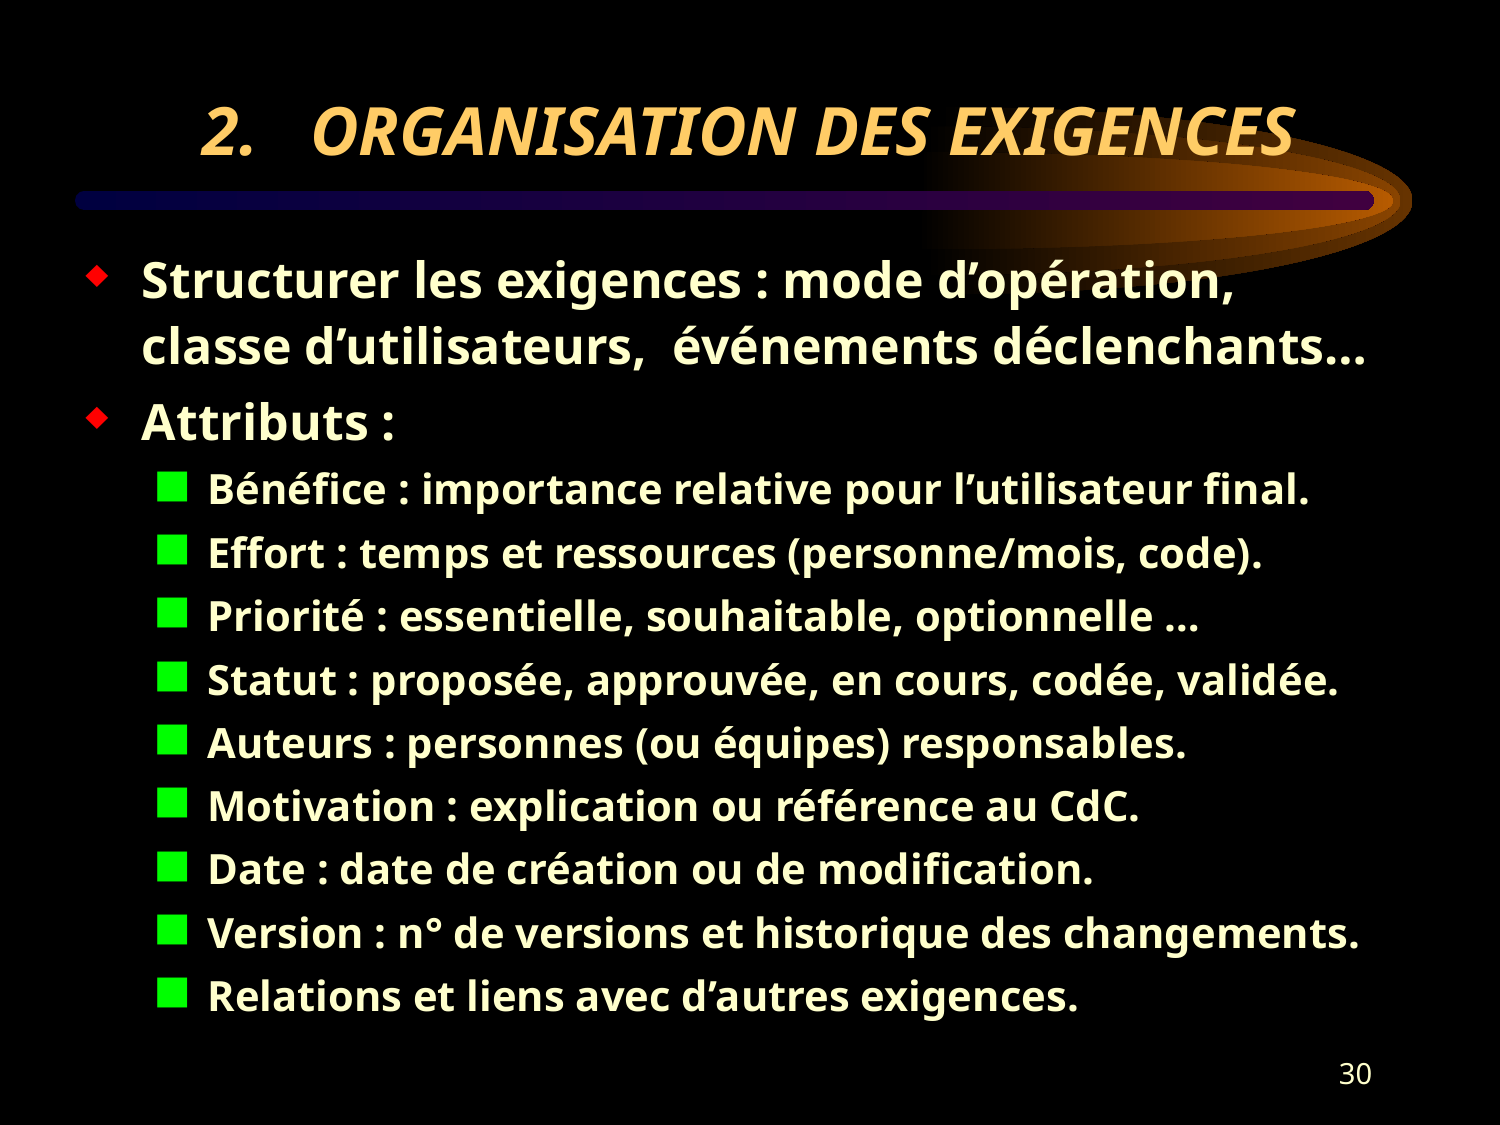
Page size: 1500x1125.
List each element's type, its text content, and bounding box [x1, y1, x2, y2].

title 2. ORGANISATION DES EXIGENCES [112, 56, 1388, 234]
list Structurer les exigences : mode d’opération, classe d’utilisateurs, événements déclenchants… Attributs : Bénéfice : importance relative pour l’utilisateur final. Effort : temps et ressources (personne/mois, code). Priorité : essentielle, souhaitable, optionnelle … Statut : proposée, approuvée, en cours, codée, validée. Auteurs : personnes (ou équipes) responsables. Motivation : explication ou référence au CdC. Date : date de création ou de modification. Version : n° de versions et historique des changements. Relations et liens avec d’autres exigences. [70, 234, 1407, 969]
slide_number 30 [1074, 1037, 1388, 1113]
